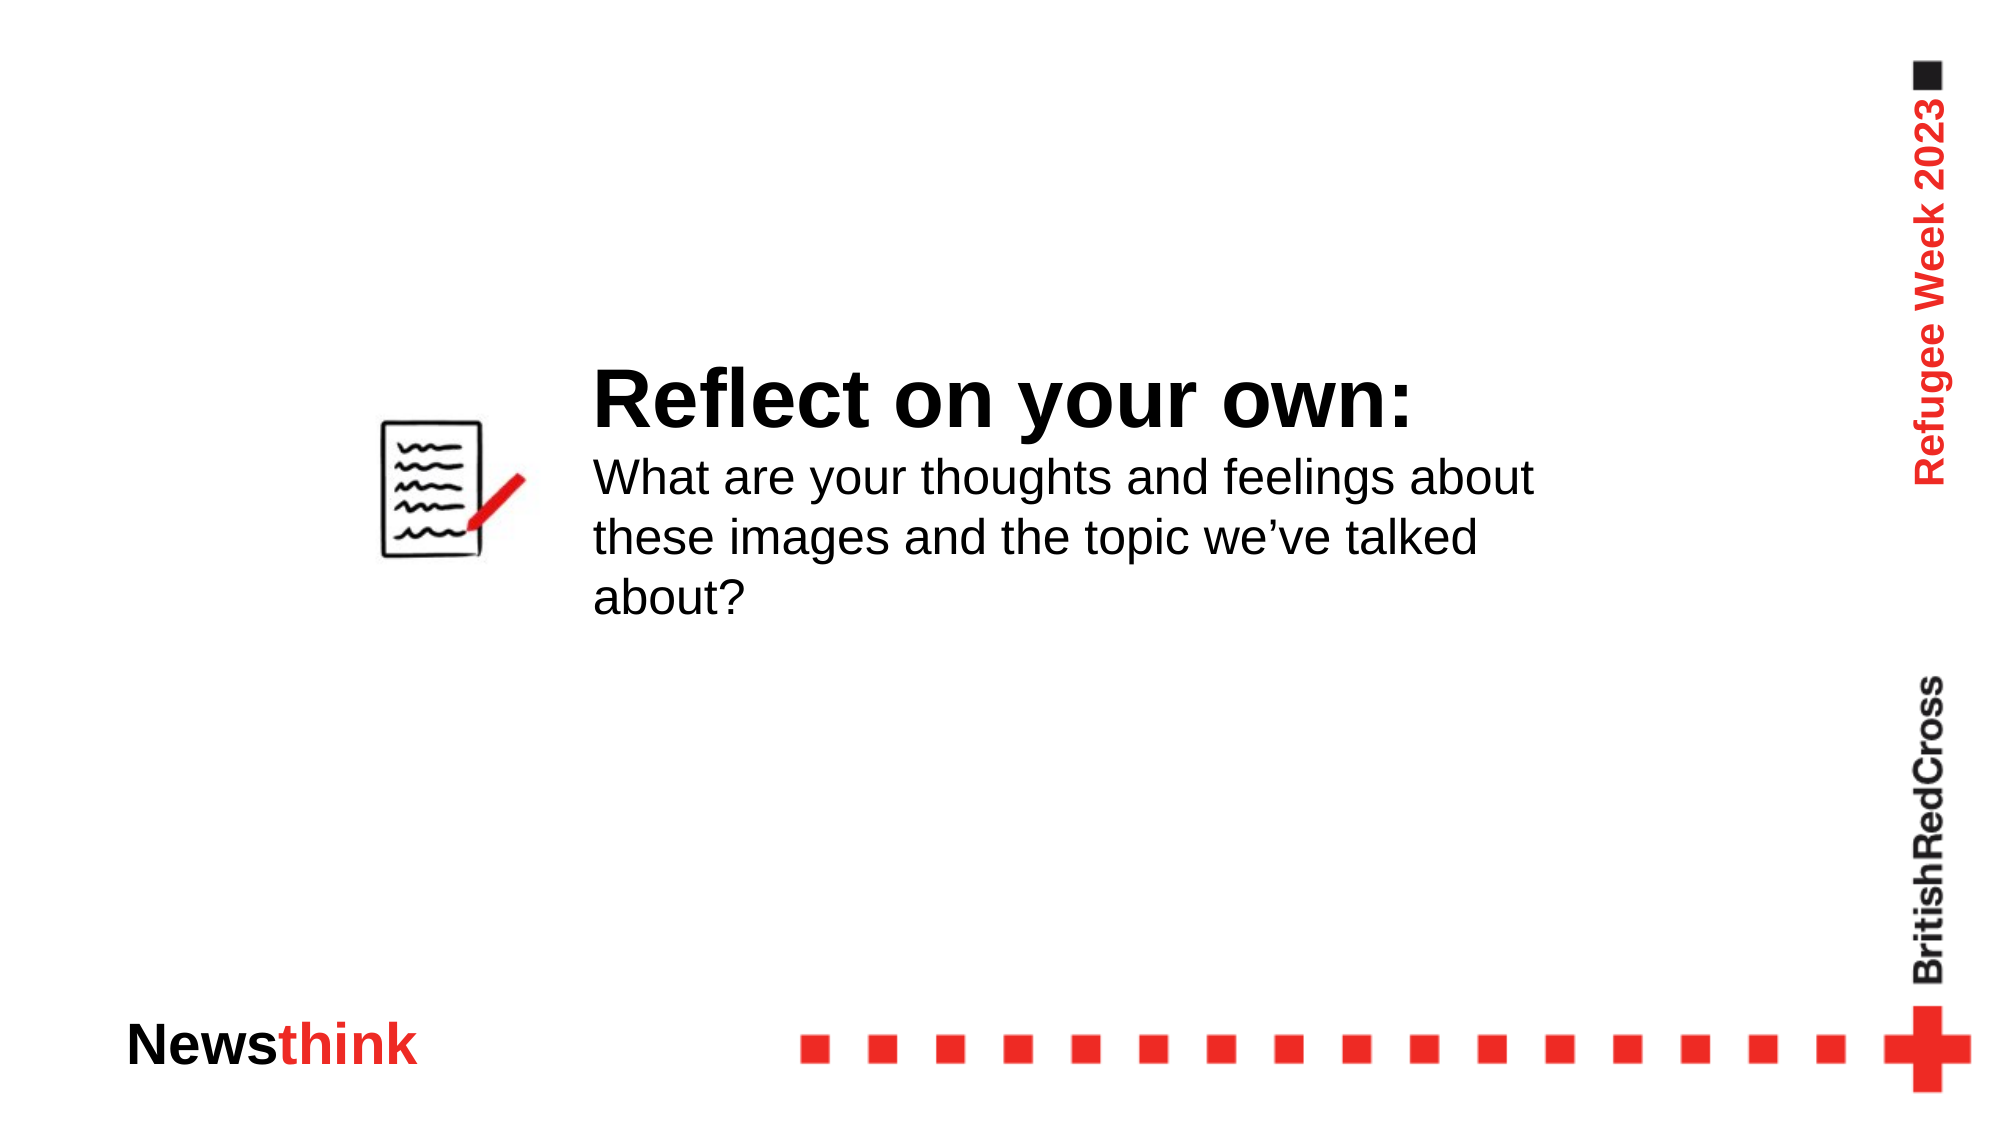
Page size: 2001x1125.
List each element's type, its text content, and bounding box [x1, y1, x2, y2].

picture [313, 363, 558, 608]
text_box Refugee Week 2023 [1894, 83, 1960, 503]
text_box Newsthink [111, 998, 434, 1084]
picture [727, 20, 1998, 1122]
text_box Reflect on your own: What are your thoughts and feelings about these images and the topic we’ve talked about? [578, 336, 1579, 632]
